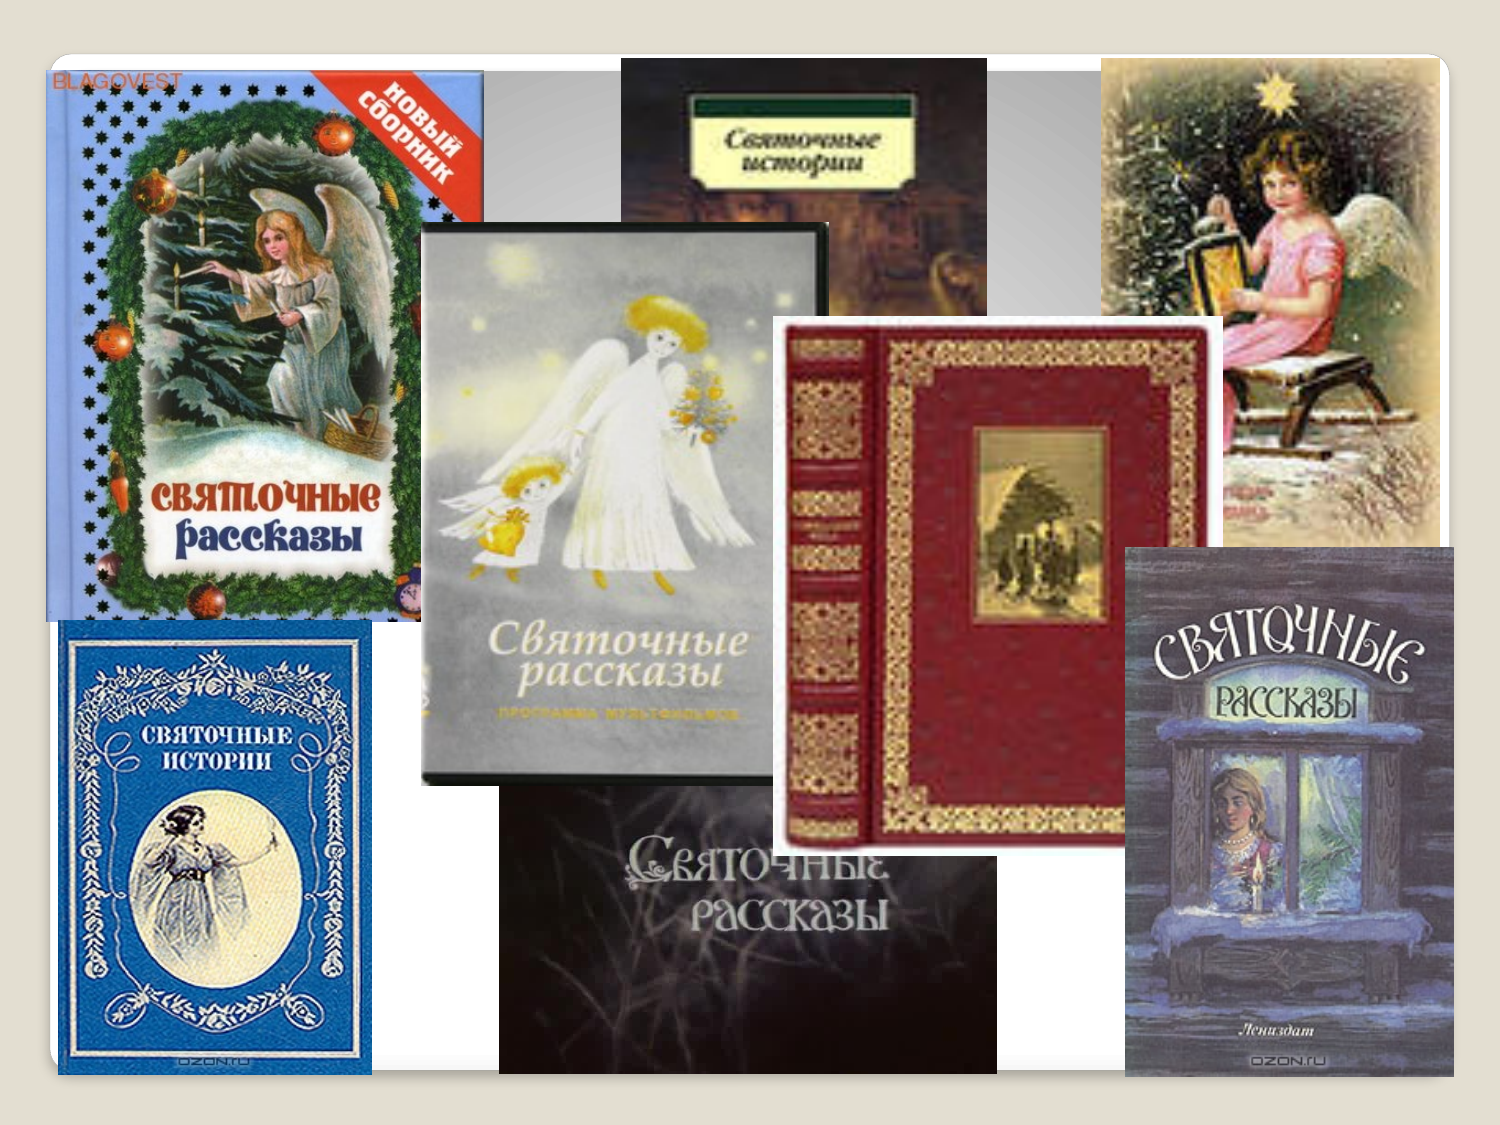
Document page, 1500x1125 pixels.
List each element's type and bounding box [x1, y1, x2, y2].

picture [46, 58, 1454, 1078]
